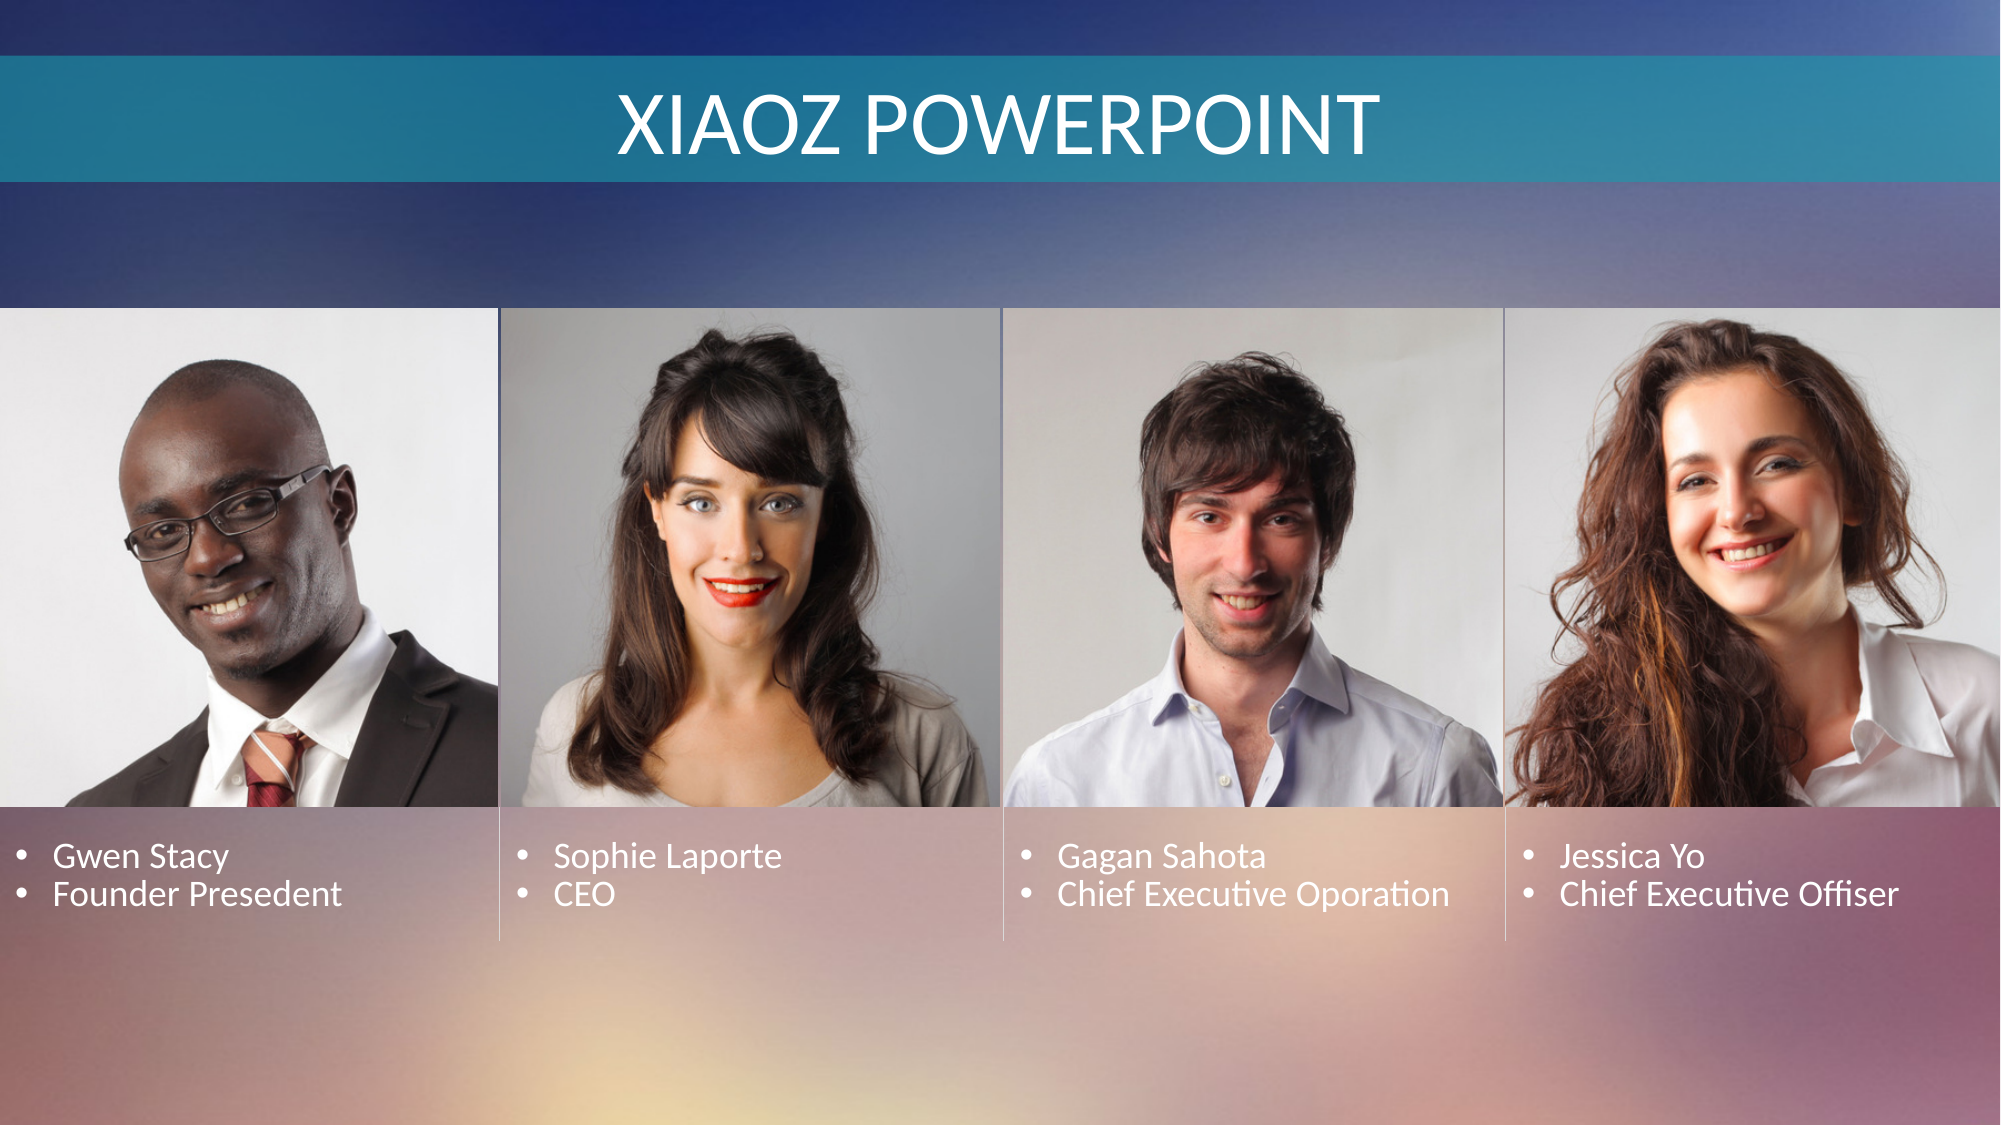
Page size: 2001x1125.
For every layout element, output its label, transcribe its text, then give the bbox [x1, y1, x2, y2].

text_box Chief Executive Offiser [1507, 866, 2000, 919]
text_box Jessica Yo [1507, 829, 2000, 866]
text_box Founder Presedent [0, 866, 498, 919]
text_box Gagan Sahota [1004, 829, 1503, 866]
text_box CEO [501, 866, 999, 919]
text_box XIAOZ POWERPOINT [278, 55, 1722, 181]
text_box [0, 55, 2000, 183]
text_box Gwen Stacy [0, 829, 498, 866]
text_box Sophie Laporte [501, 829, 999, 866]
picture [0, 0, 2001, 1125]
text_box Chief Executive Oporation [1004, 866, 1503, 919]
